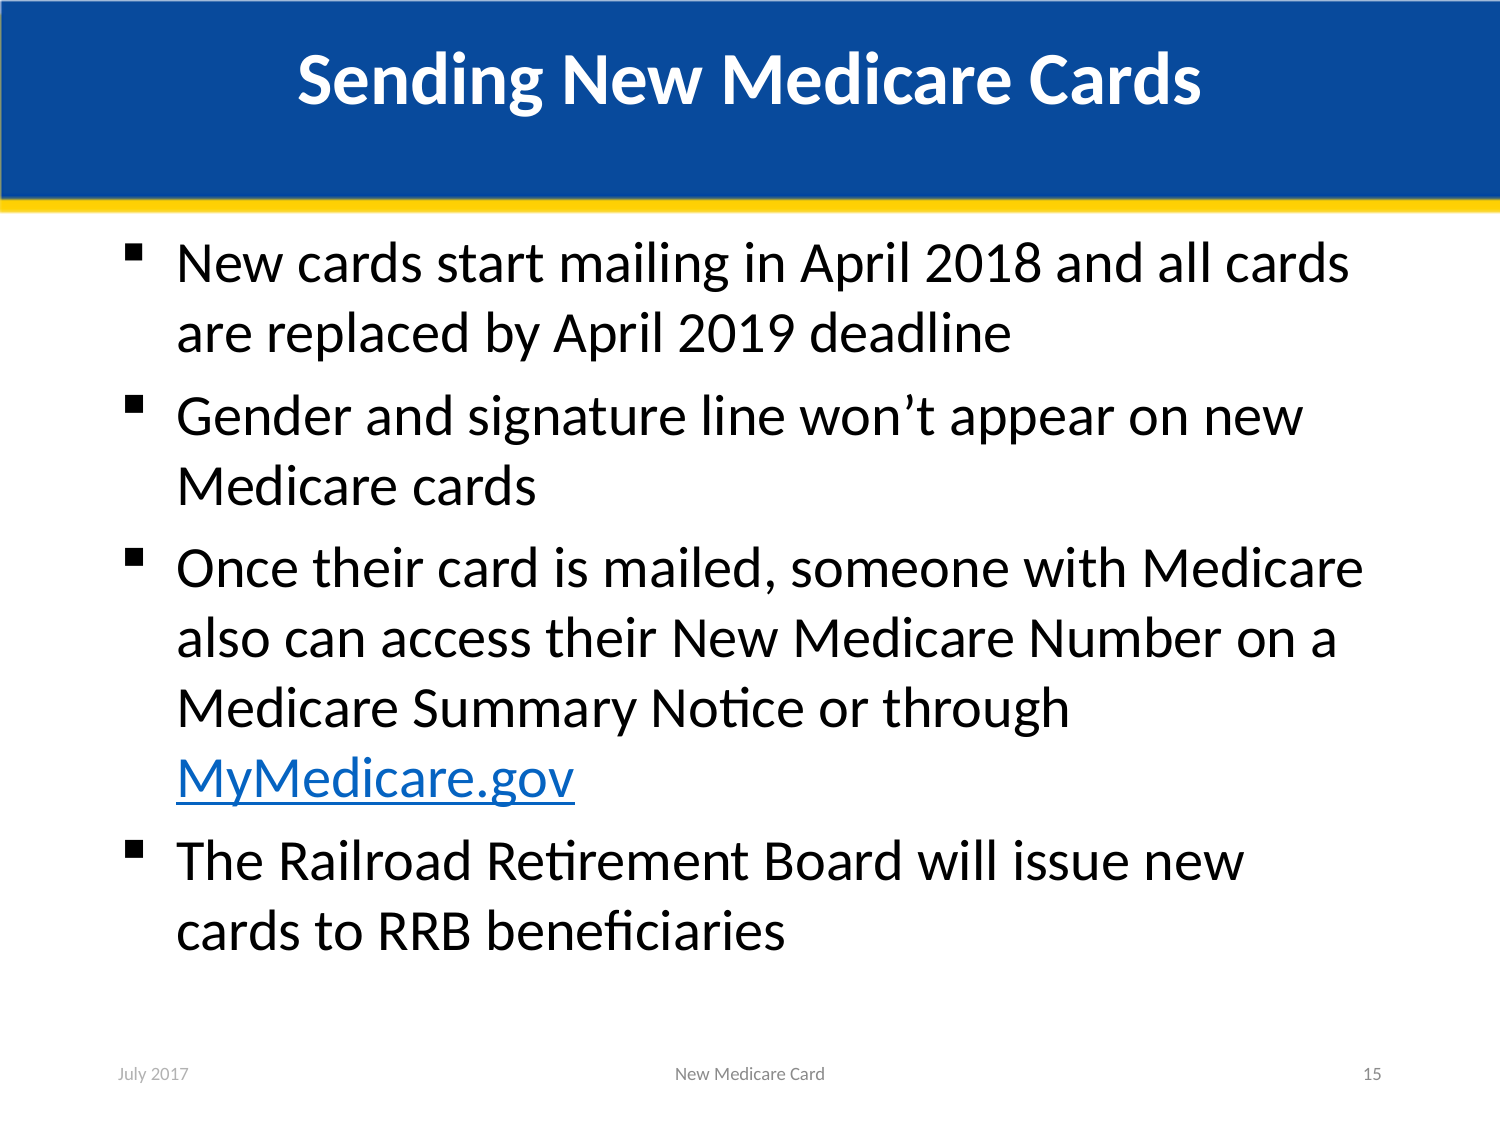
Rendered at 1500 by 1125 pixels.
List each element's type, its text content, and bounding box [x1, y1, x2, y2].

slide_number 15 [1059, 1042, 1397, 1103]
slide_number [103, 1042, 441, 1103]
list New cards start mailing in April 2018 and all cards are replaced by April 2019 deadline Gender and signature line won’t appear on new Medicare cards Once their card is mailed, someone with Medicare also can access their New Medicare Number on a Medicare Summary Notice or through MyMedicare.gov The Railroad Retirement Board will issue new cards to RRB beneficiaries [103, 217, 1397, 1075]
picture [0, 160, 1500, 1125]
footer New Medicare Card [496, 1042, 1004, 1103]
title Sending New Medicare Cards [0, 1, 1500, 160]
